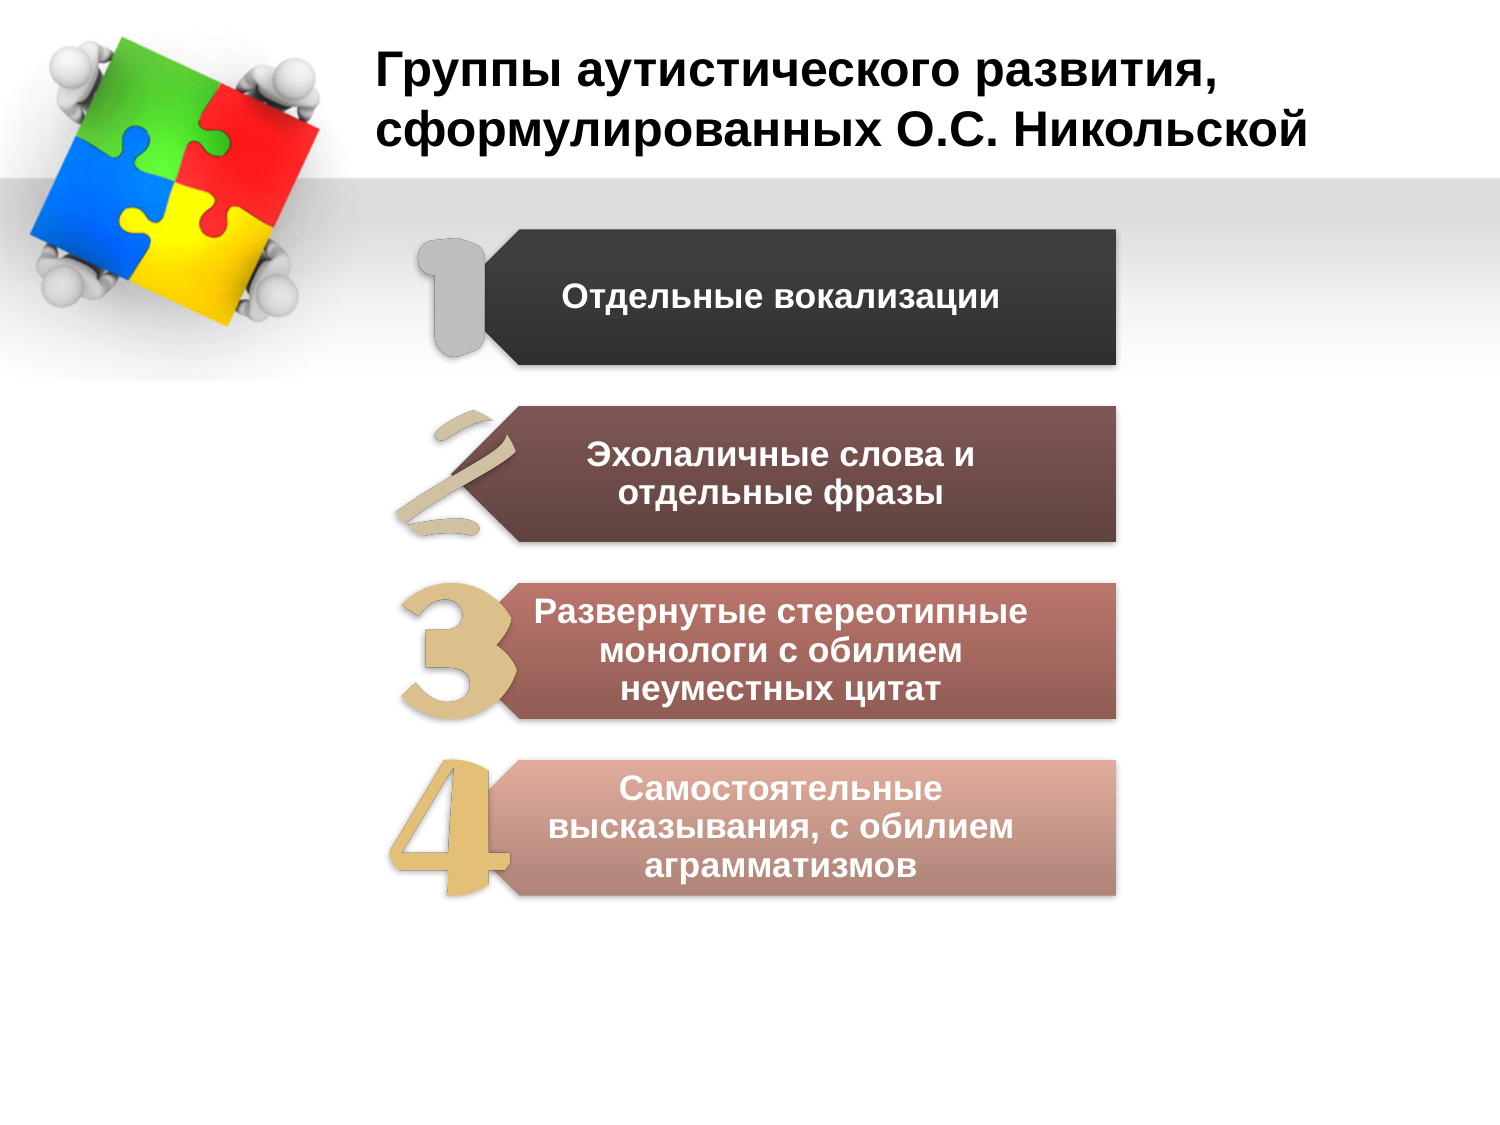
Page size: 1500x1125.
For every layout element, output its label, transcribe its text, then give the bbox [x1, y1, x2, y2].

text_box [249, 228, 1251, 897]
picture [0, 0, 1500, 1125]
title Группы аутистического развития, сформулированных О.С. Никольской [359, 42, 1424, 150]
